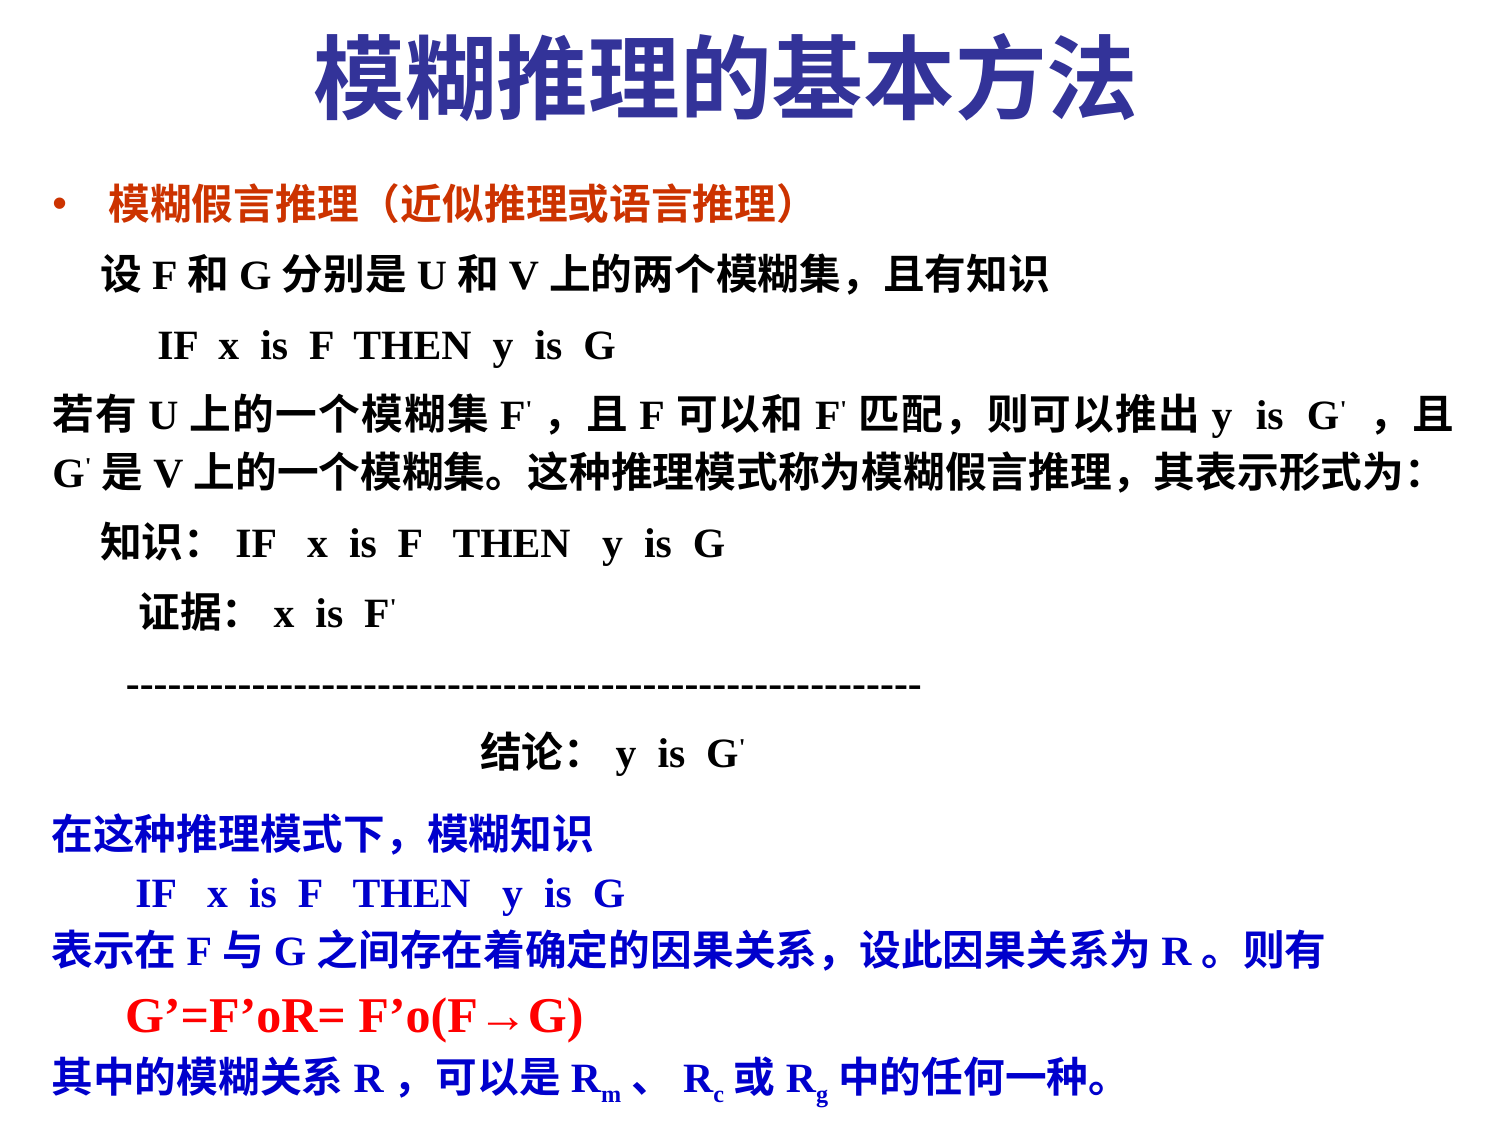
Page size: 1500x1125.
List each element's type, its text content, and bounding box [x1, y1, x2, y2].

text_box 在这种推理模式下，模糊知识 IF x is F THEN y is G 表示在F与G之间存在着确定的因果关系，设此因果关系为R。则有 G’=F’οR= F’ο(F→G) 其中的模糊关系R，可以是Rm、Rc或Rg中的任何一种。 [36, 793, 1478, 1116]
text_box 模糊假言推理（近似推理或语言推理） 设F和G分别是U和V上的两个模糊集，且有知识 IF x is F THEN y is G 若有U上的一个模糊集F'，且F可以和F'匹配，则可以推出y is G' ，且G'是V上的一个模糊集。这种推理模式称为模糊假言推理，其表示形式为： 知识：IF x is F THEN y is G 证据：x is F' --------------------------------------------------------- 结论：y is G' [37, 163, 1479, 784]
text_box 模糊推理的基本方法 [283, 13, 1170, 138]
